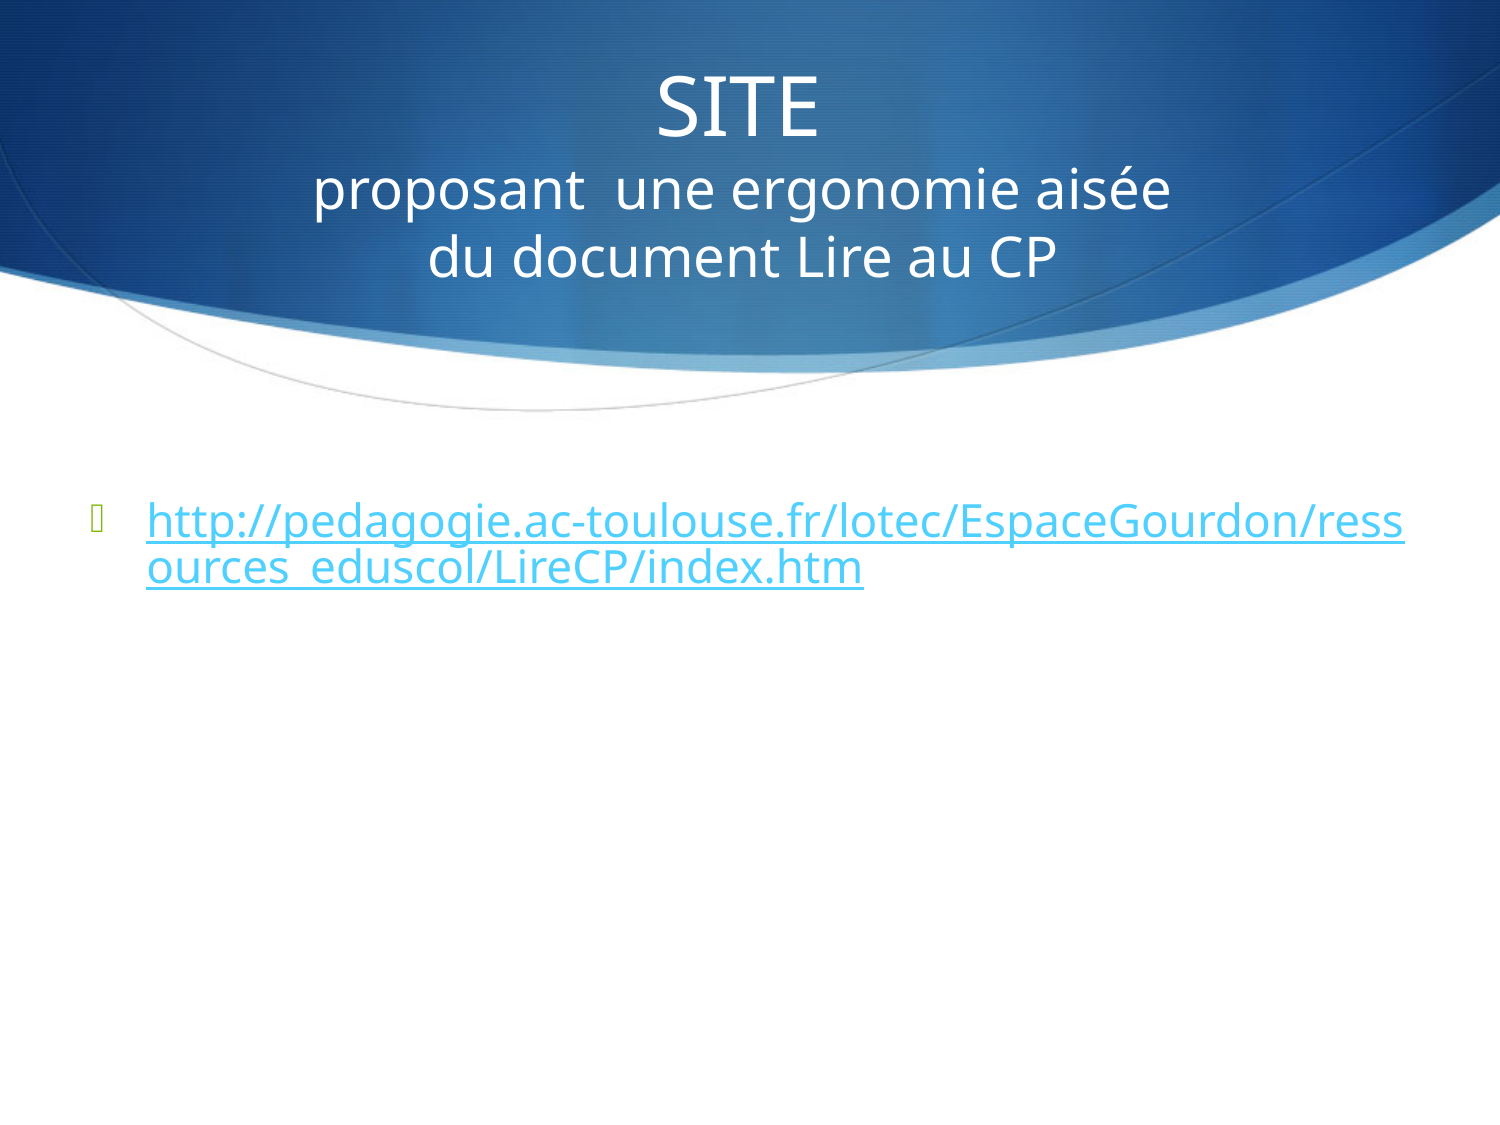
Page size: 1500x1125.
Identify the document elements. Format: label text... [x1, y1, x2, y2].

title SITE proposant une ergonomie aisée du document Lire au CP [36, 45, 1464, 297]
list http://pedagogie.ac-toulouse.fr/lotec/EspaceGourdon/ressources_eduscol/LireCP/index.htm [75, 484, 1425, 797]
picture [0, 0, 1500, 1125]
